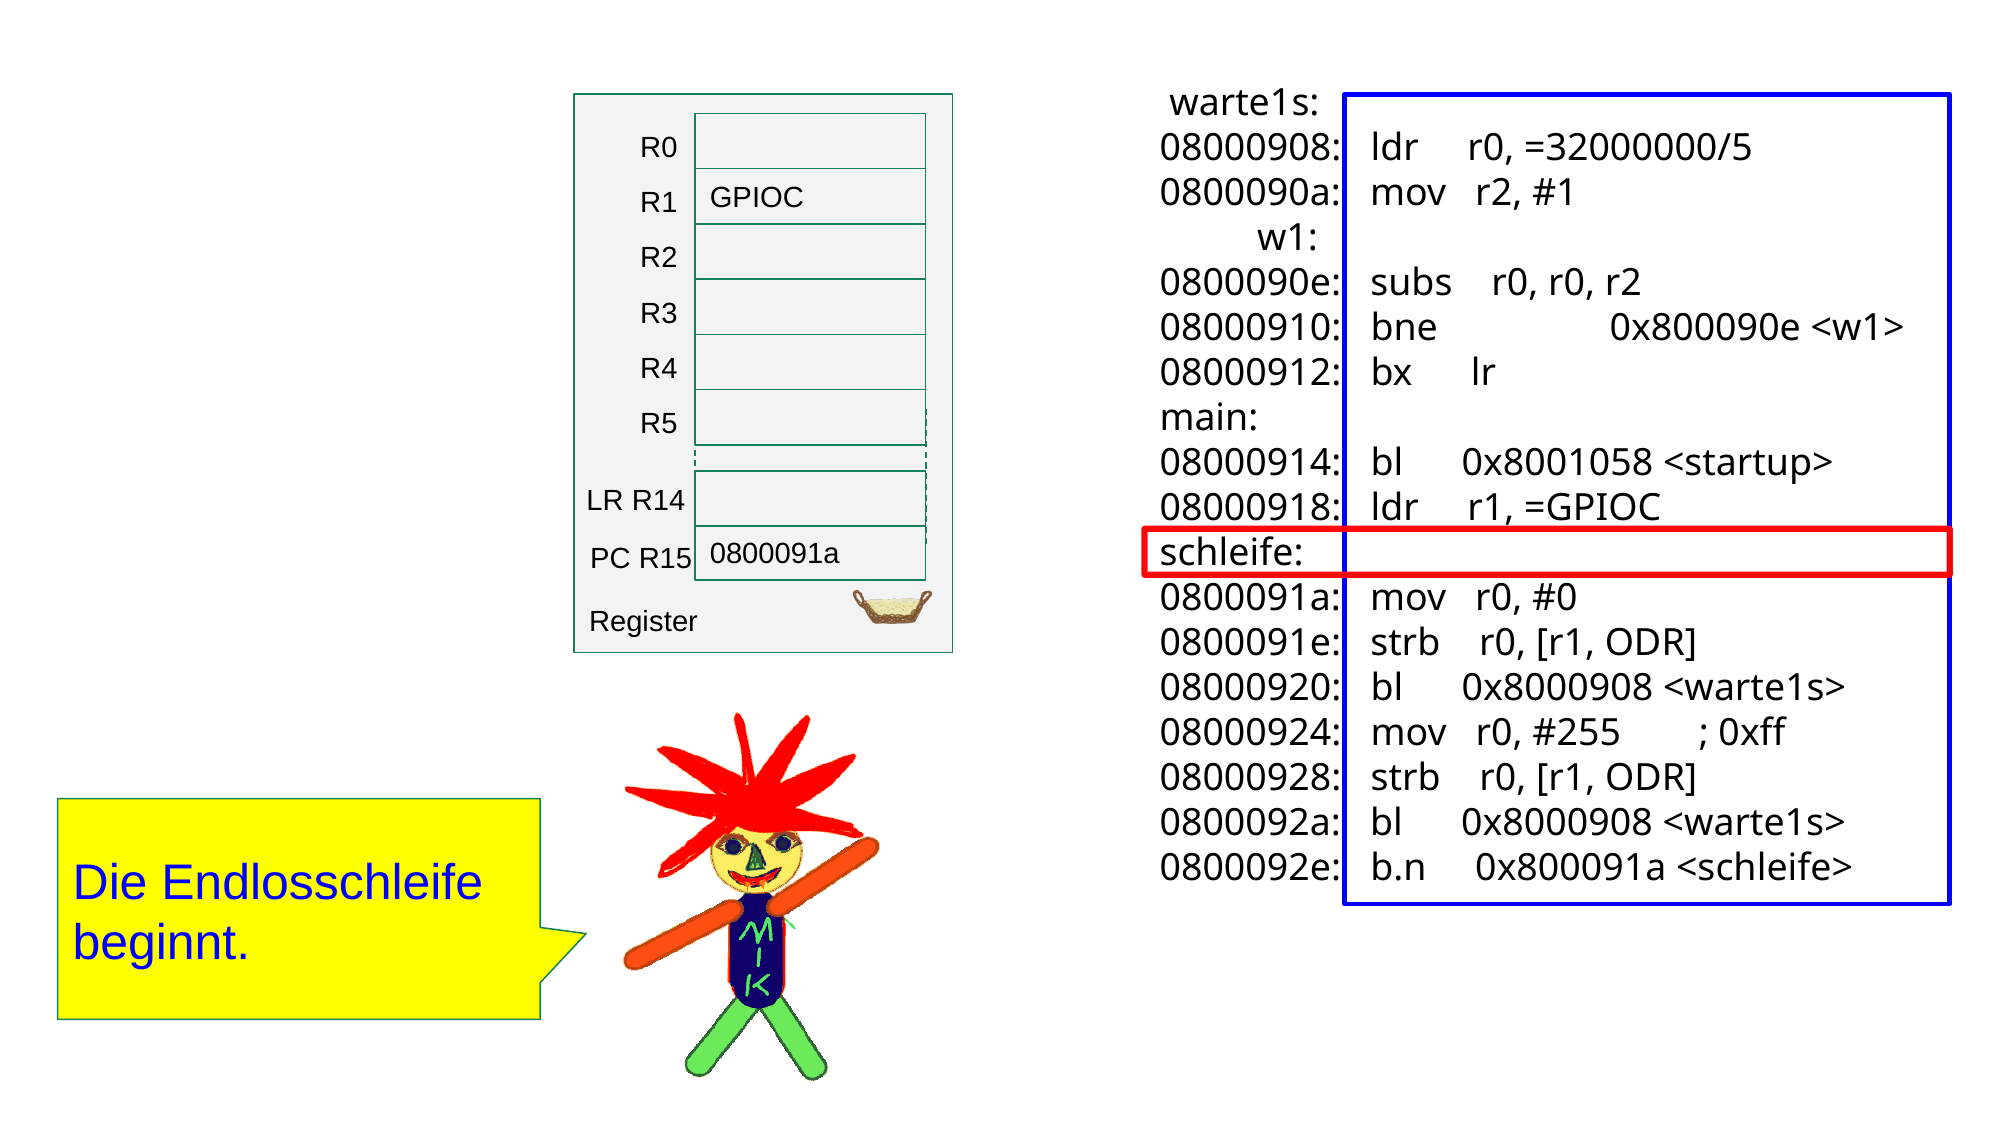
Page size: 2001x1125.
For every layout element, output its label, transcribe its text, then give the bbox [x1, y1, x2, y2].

text_box warte1s: 08000908: ldr r0, =32000000/5 0800090a: mov r2, #1 w1: 0800090e: subs r0, r0, r2 08000910: bne 0x800090e <w1> 08000912: bx lr main: 08000914: bl 0x8001058 <startup> 08000918: ldr r1, =GPIOC schleife: 0800091a: mov r0, #0 0800091e: strb r0, [r1, ODR] 08000920: bl 0x8000908 <warte1s> 08000924: mov r0, #255 ; 0xff 08000928: strb r0, [r1, ODR] 0800092a: bl 0x8000908 <warte1s> 0800092e: b.n 0x800091a <schleife> [1144, 575, 1344, 904]
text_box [573, 93, 953, 653]
picture [596, 703, 897, 1089]
text_box [1344, 575, 1950, 904]
text_box [1144, 528, 1950, 575]
text_box warte1s: 08000908: ldr r0, =32000000/5 0800090a: mov r2, #1 w1: 0800090e: subs r0, r0, r2 08000910: bne 0x800090e <w1> 08000912: bx lr main: 08000914: bl 0x8001058 <startup> 08000918: ldr r1, =GPIOC schleife: 0800091a: mov r0, #0 0800091e: strb r0, [r1, ODR] 08000920: bl 0x8000908 <warte1s> 08000924: mov r0, #255 ; 0xff 08000928: strb r0, [r1, ODR] 0800092a: bl 0x8000908 <warte1s> 0800092e: b.n 0x800091a <schleife> [1144, 70, 1950, 528]
text_box Die Endlosschleife beginnt. [57, 798, 587, 1020]
text_box [1344, 94, 1950, 528]
